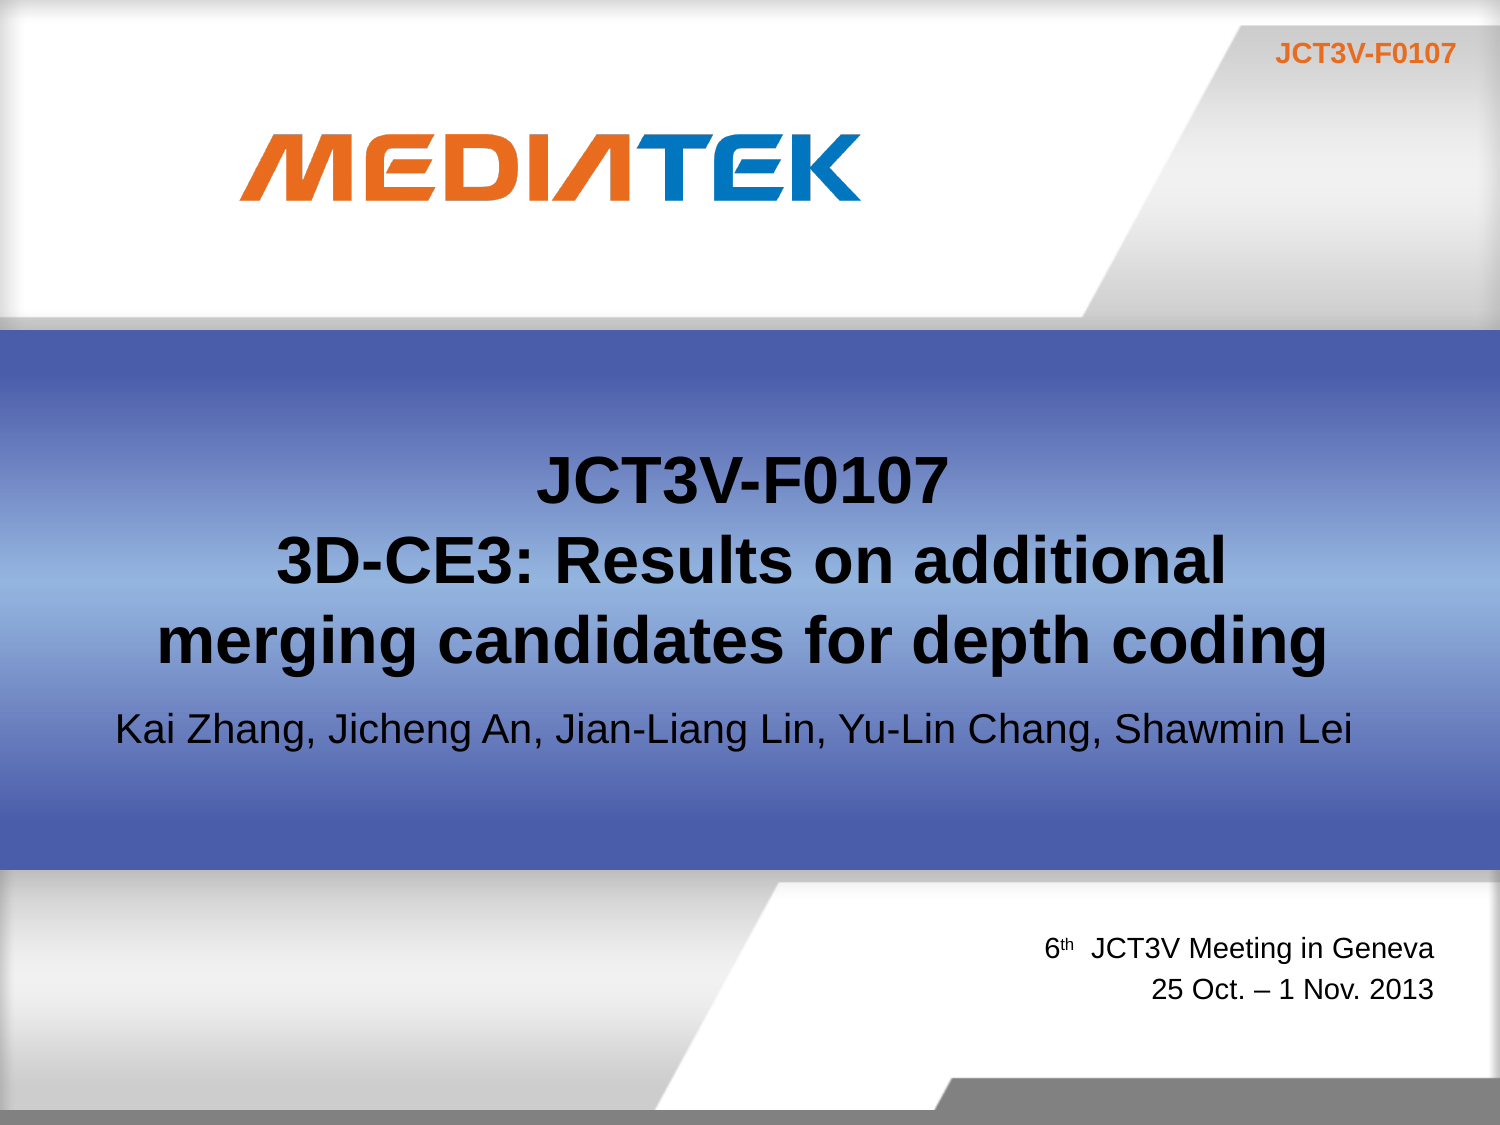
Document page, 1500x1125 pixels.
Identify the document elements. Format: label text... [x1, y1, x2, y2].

title JCT3V-F0107 3D-CE3: Results on additional merging candidates for depth coding [135, 438, 1352, 676]
picture [0, 0, 1500, 1125]
text_box Kai Zhang, Jicheng An, Jian-Liang Lin, Yu-Lin Chang, Shawmin Lei [100, 694, 1387, 810]
